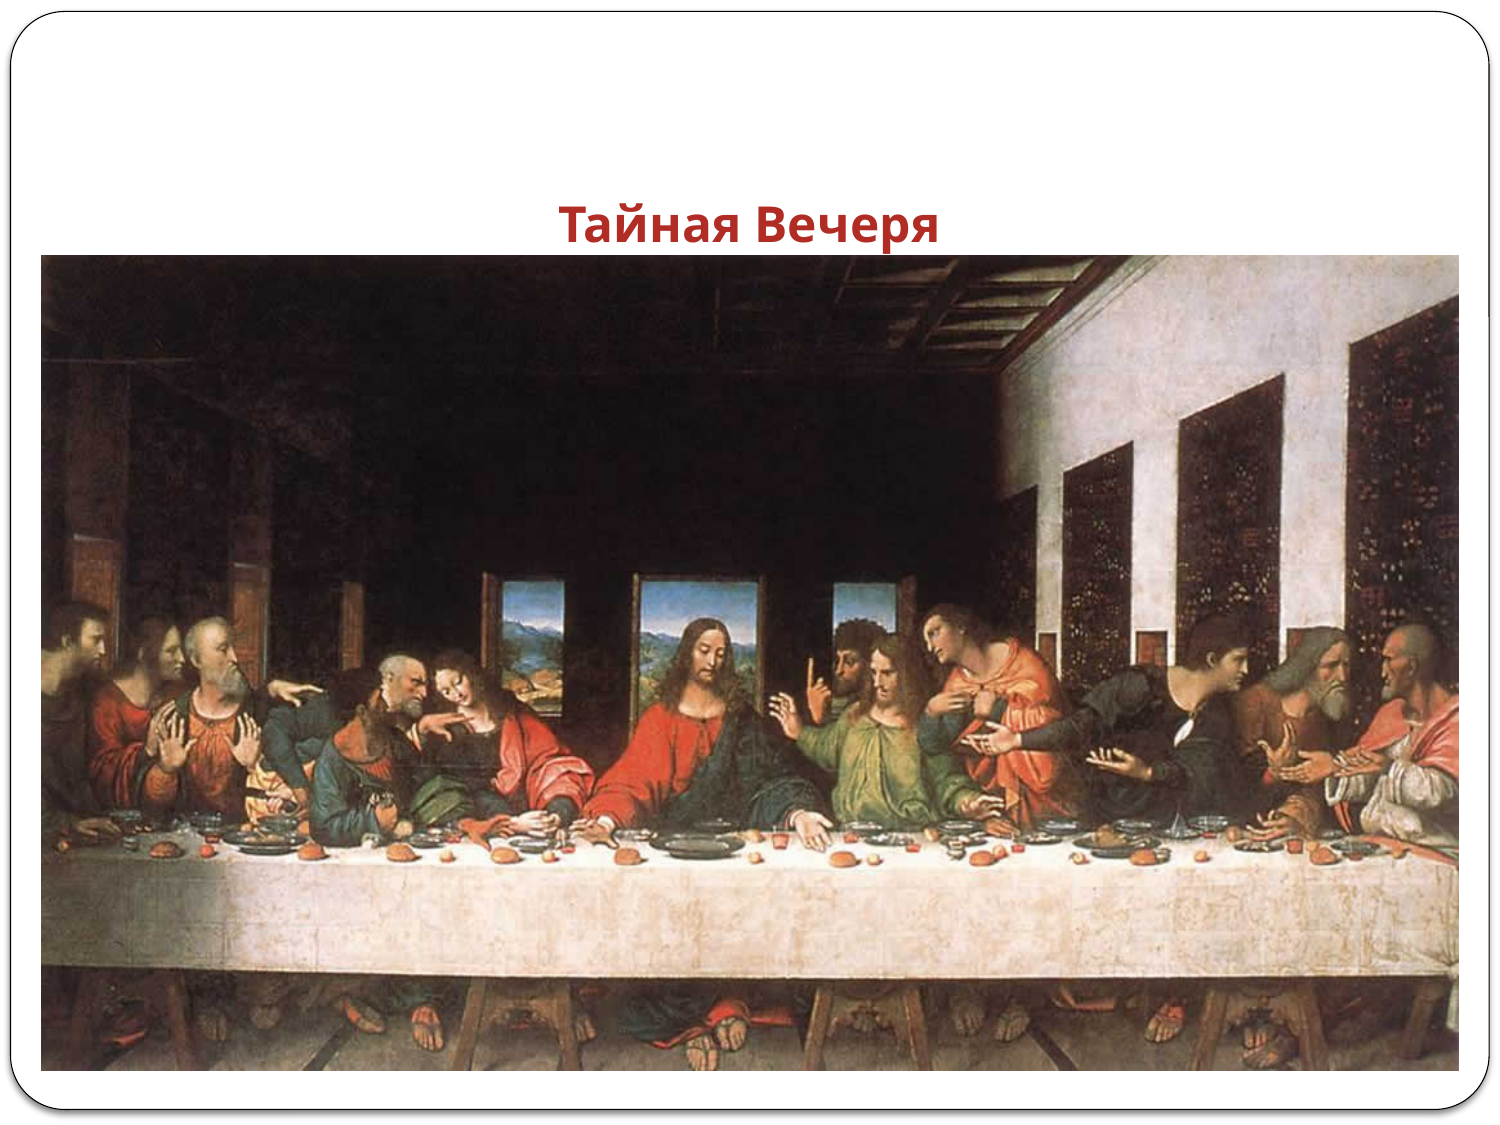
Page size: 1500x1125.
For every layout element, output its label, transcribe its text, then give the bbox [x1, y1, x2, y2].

picture [41, 255, 1459, 1071]
title Тайная Вечеря 1495—1498 [0, 184, 1500, 372]
